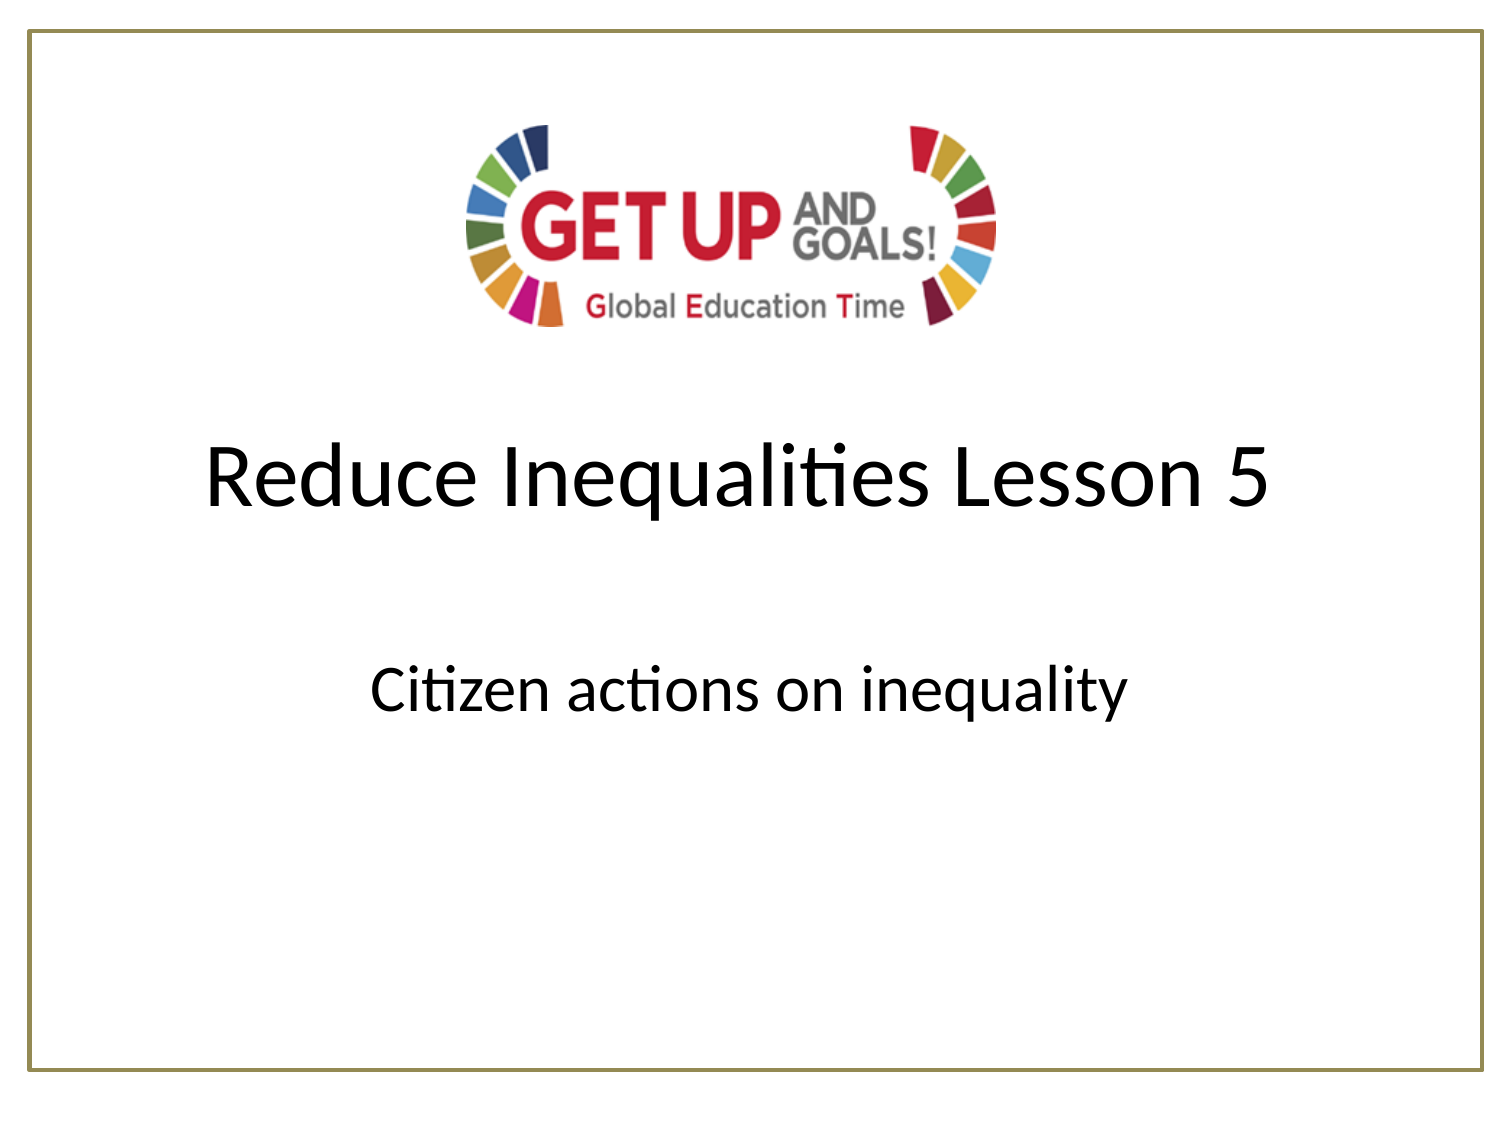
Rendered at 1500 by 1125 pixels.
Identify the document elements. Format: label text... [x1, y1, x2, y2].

picture [466, 125, 996, 327]
title Reduce Inequalities Lesson 5 [112, 349, 1388, 591]
subtitle Citizen actions on inequality [225, 637, 1275, 925]
text_box [27, 29, 1484, 1072]
